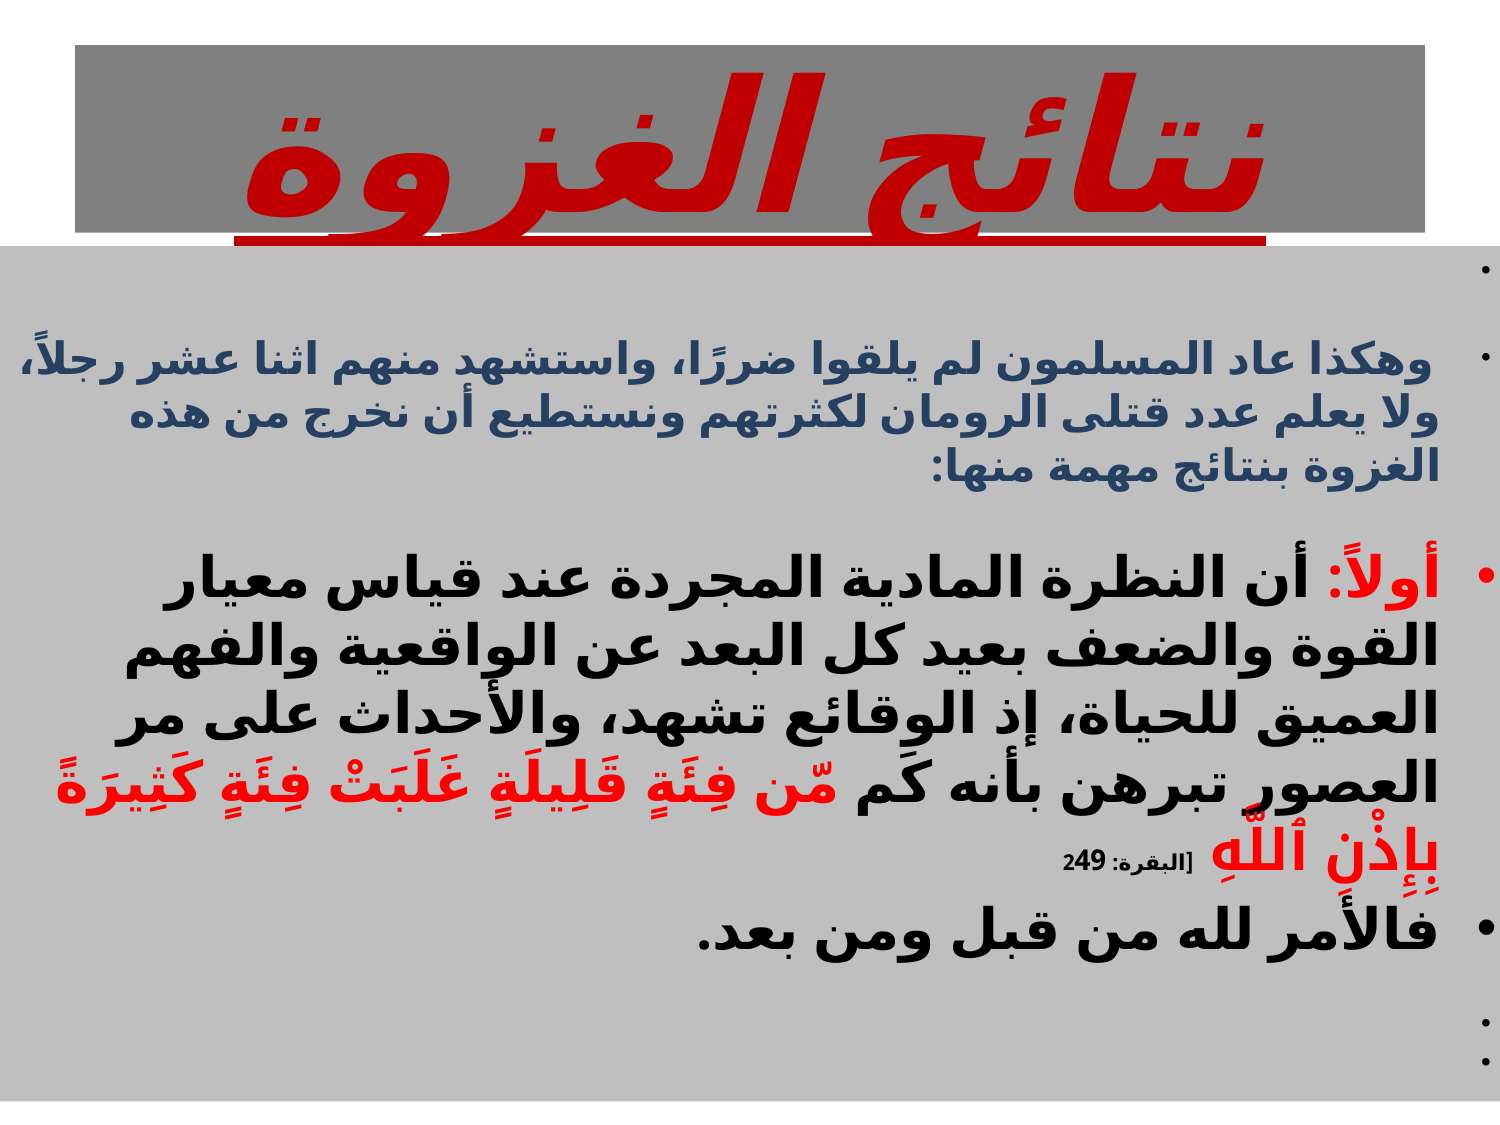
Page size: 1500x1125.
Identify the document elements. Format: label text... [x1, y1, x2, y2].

title نتائج الغزوة [75, 45, 1425, 233]
list وهكذا عاد المسلمون لم يلقوا ضررًا، واستشهد منهم اثنا عشر رجلاً، ولا يعلم عدد قتلى الرومان لكثرتهم ونستطيع أن نخرج من هذه الغزوة بنتائج مهمة منها: أولاً: أن النظرة المادية المجردة عند قياس معيار القوة والضعف بعيد كل البعد عن الواقعية والفهم العميق للحياة، إذ الوقائع تشهد، والأحداث على مر العصور تبرهن بأنه كَم مّن فِئَةٍ قَلِيلَةٍ غَلَبَتْ فِئَةٍ كَثِيرَةً بِإِذْنِ ٱللَّهِ [البقرة: 249 فالأمر لله من قبل ومن بعد. [0, 246, 1500, 1102]
